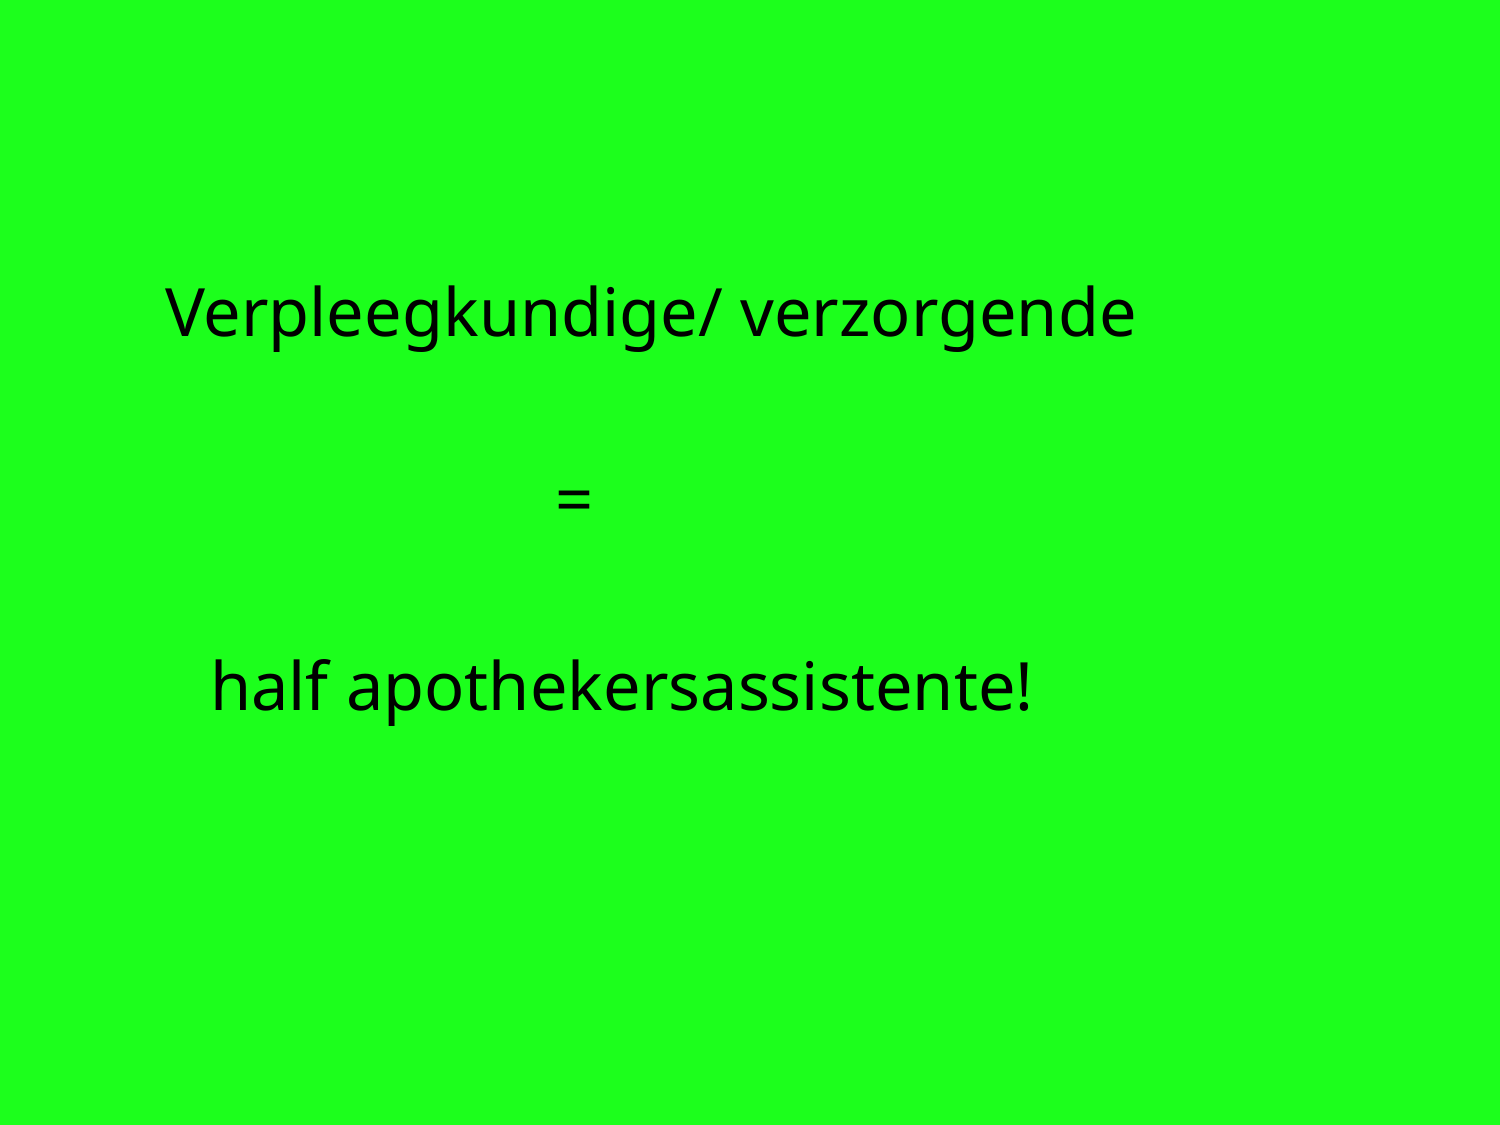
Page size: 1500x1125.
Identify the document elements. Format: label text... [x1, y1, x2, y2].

list Verpleegkundige/ verzorgende = half apothekersassistente! [75, 262, 1425, 1005]
